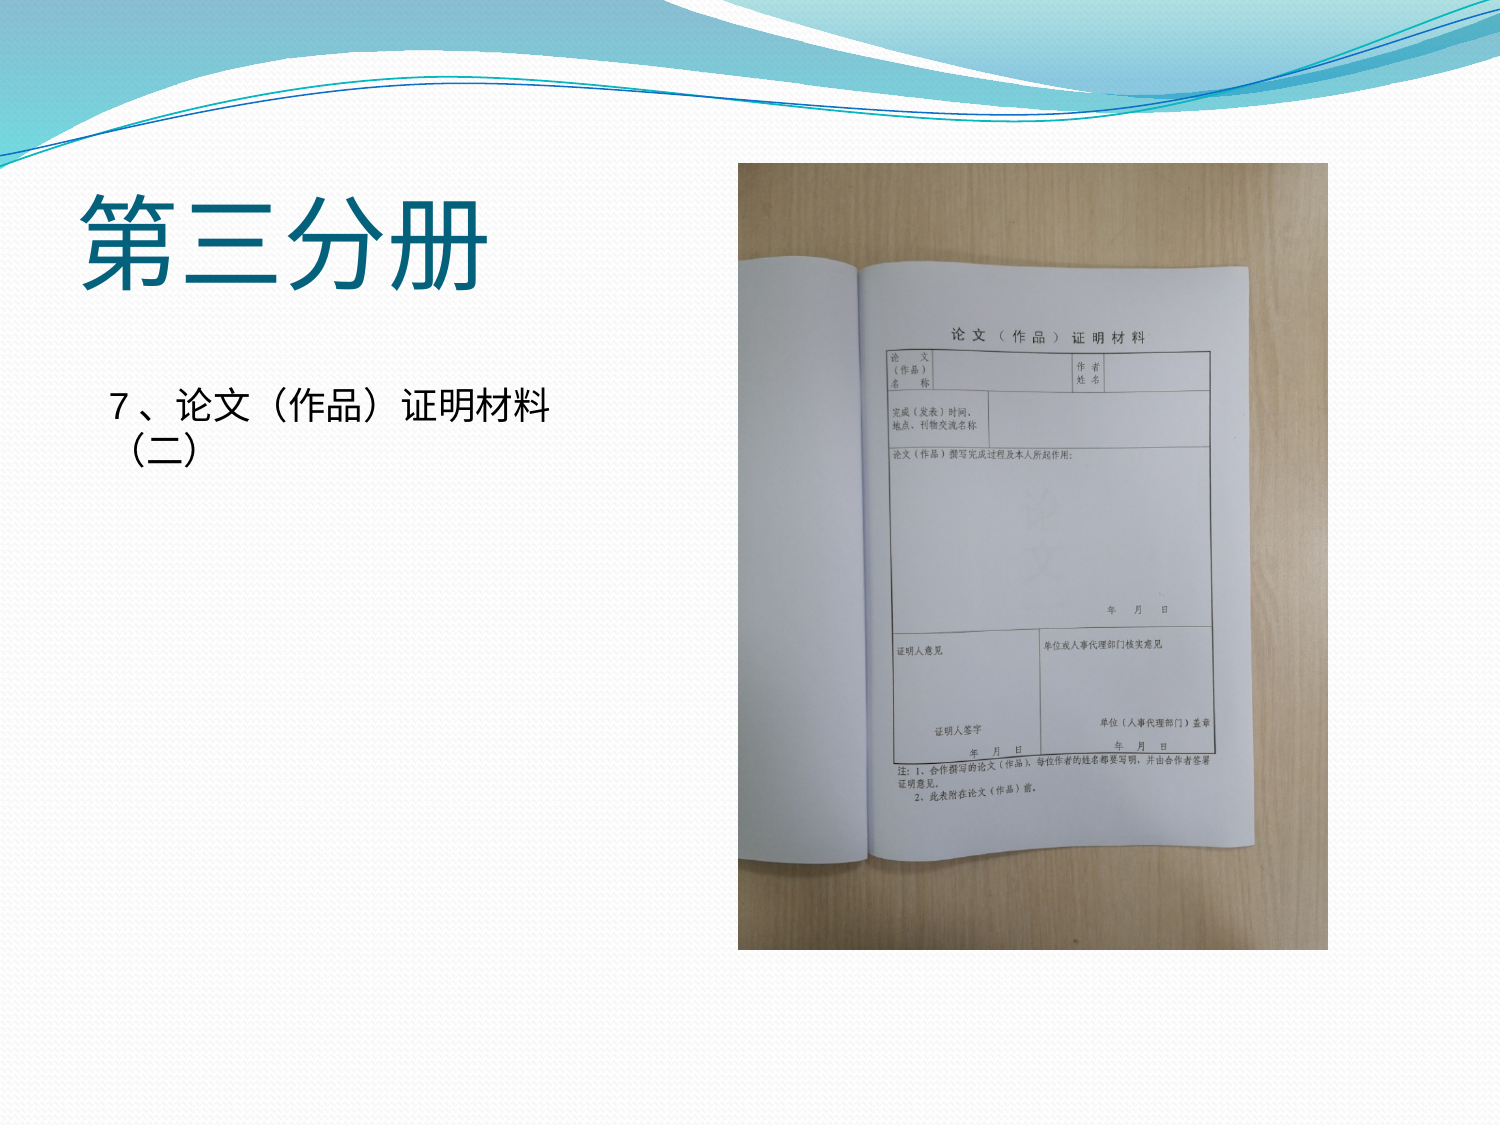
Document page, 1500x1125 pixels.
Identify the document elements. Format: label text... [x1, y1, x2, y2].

title 第三分册 [75, 115, 1425, 303]
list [737, 163, 1328, 950]
text_box 7、论文（作品）证明材料（二） [93, 374, 645, 525]
